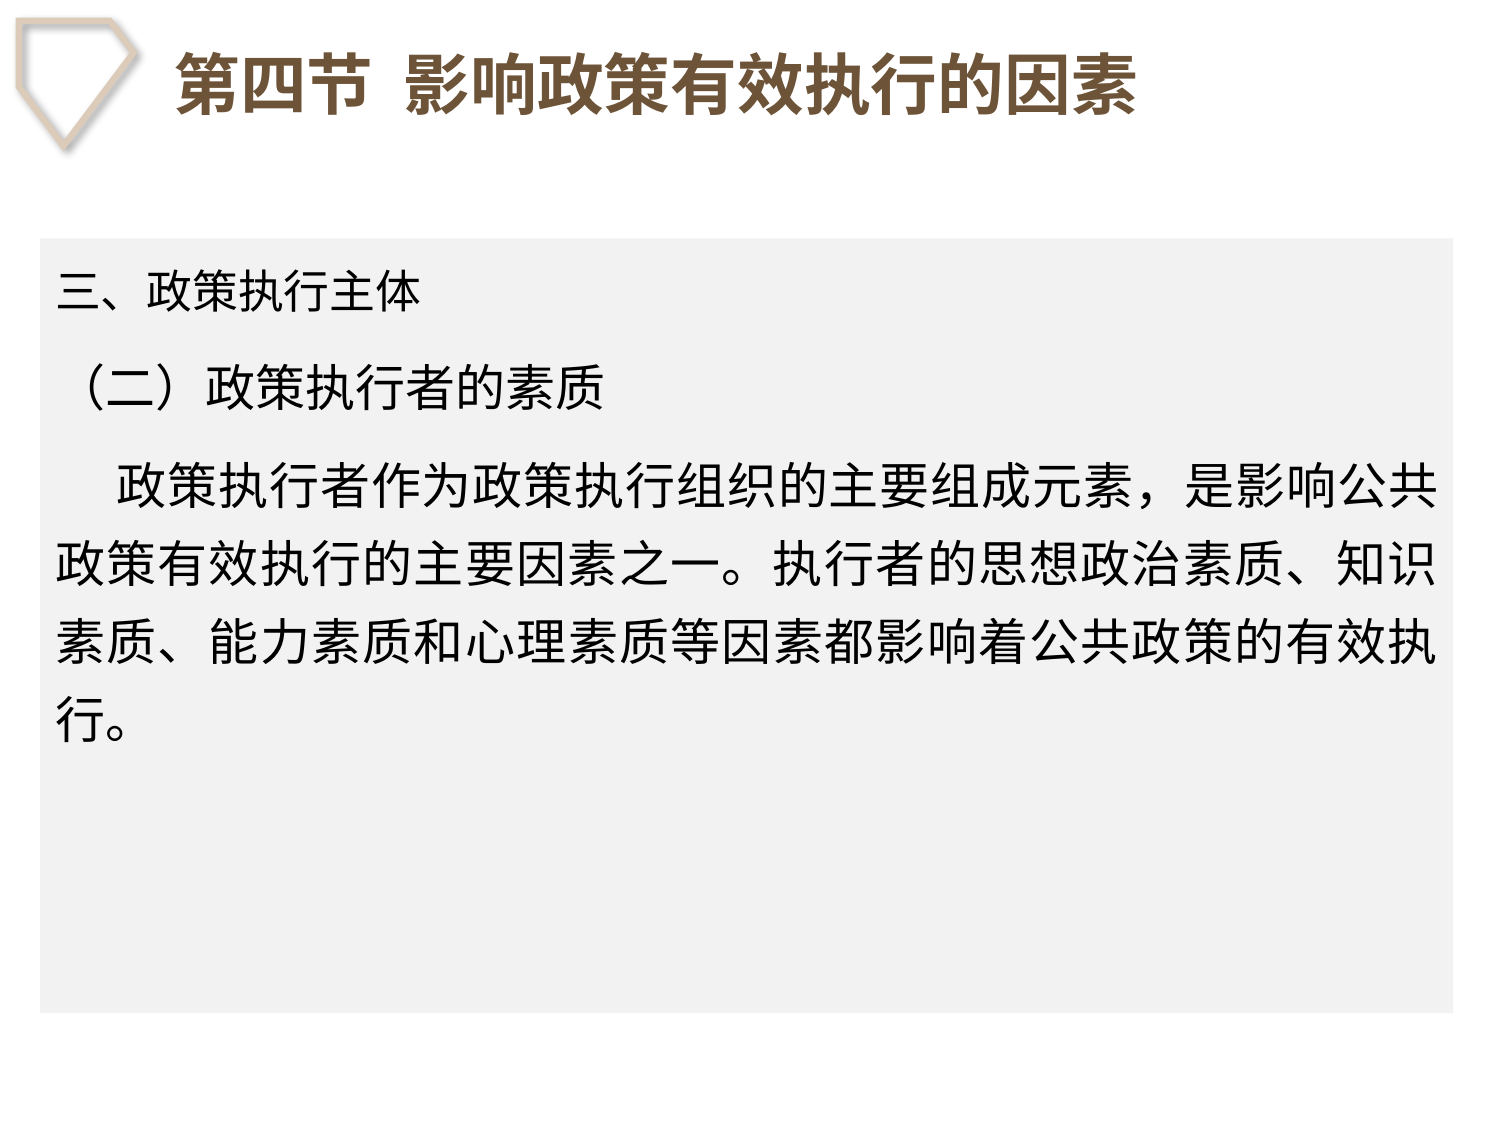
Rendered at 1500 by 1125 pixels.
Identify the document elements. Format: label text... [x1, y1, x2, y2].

title 第四节 影响政策有效执行的因素 [158, 18, 1456, 159]
list 三、政策执行主体 （二）政策执行者的素质 政策执行者作为政策执行组织的主要组成元素，是影响公共政策有效执行的主要因素之一。执行者的思想政治素质、知识素质、能力素质和心理素质等因素都影响着公共政策的有效执行。 [40, 238, 1454, 1014]
